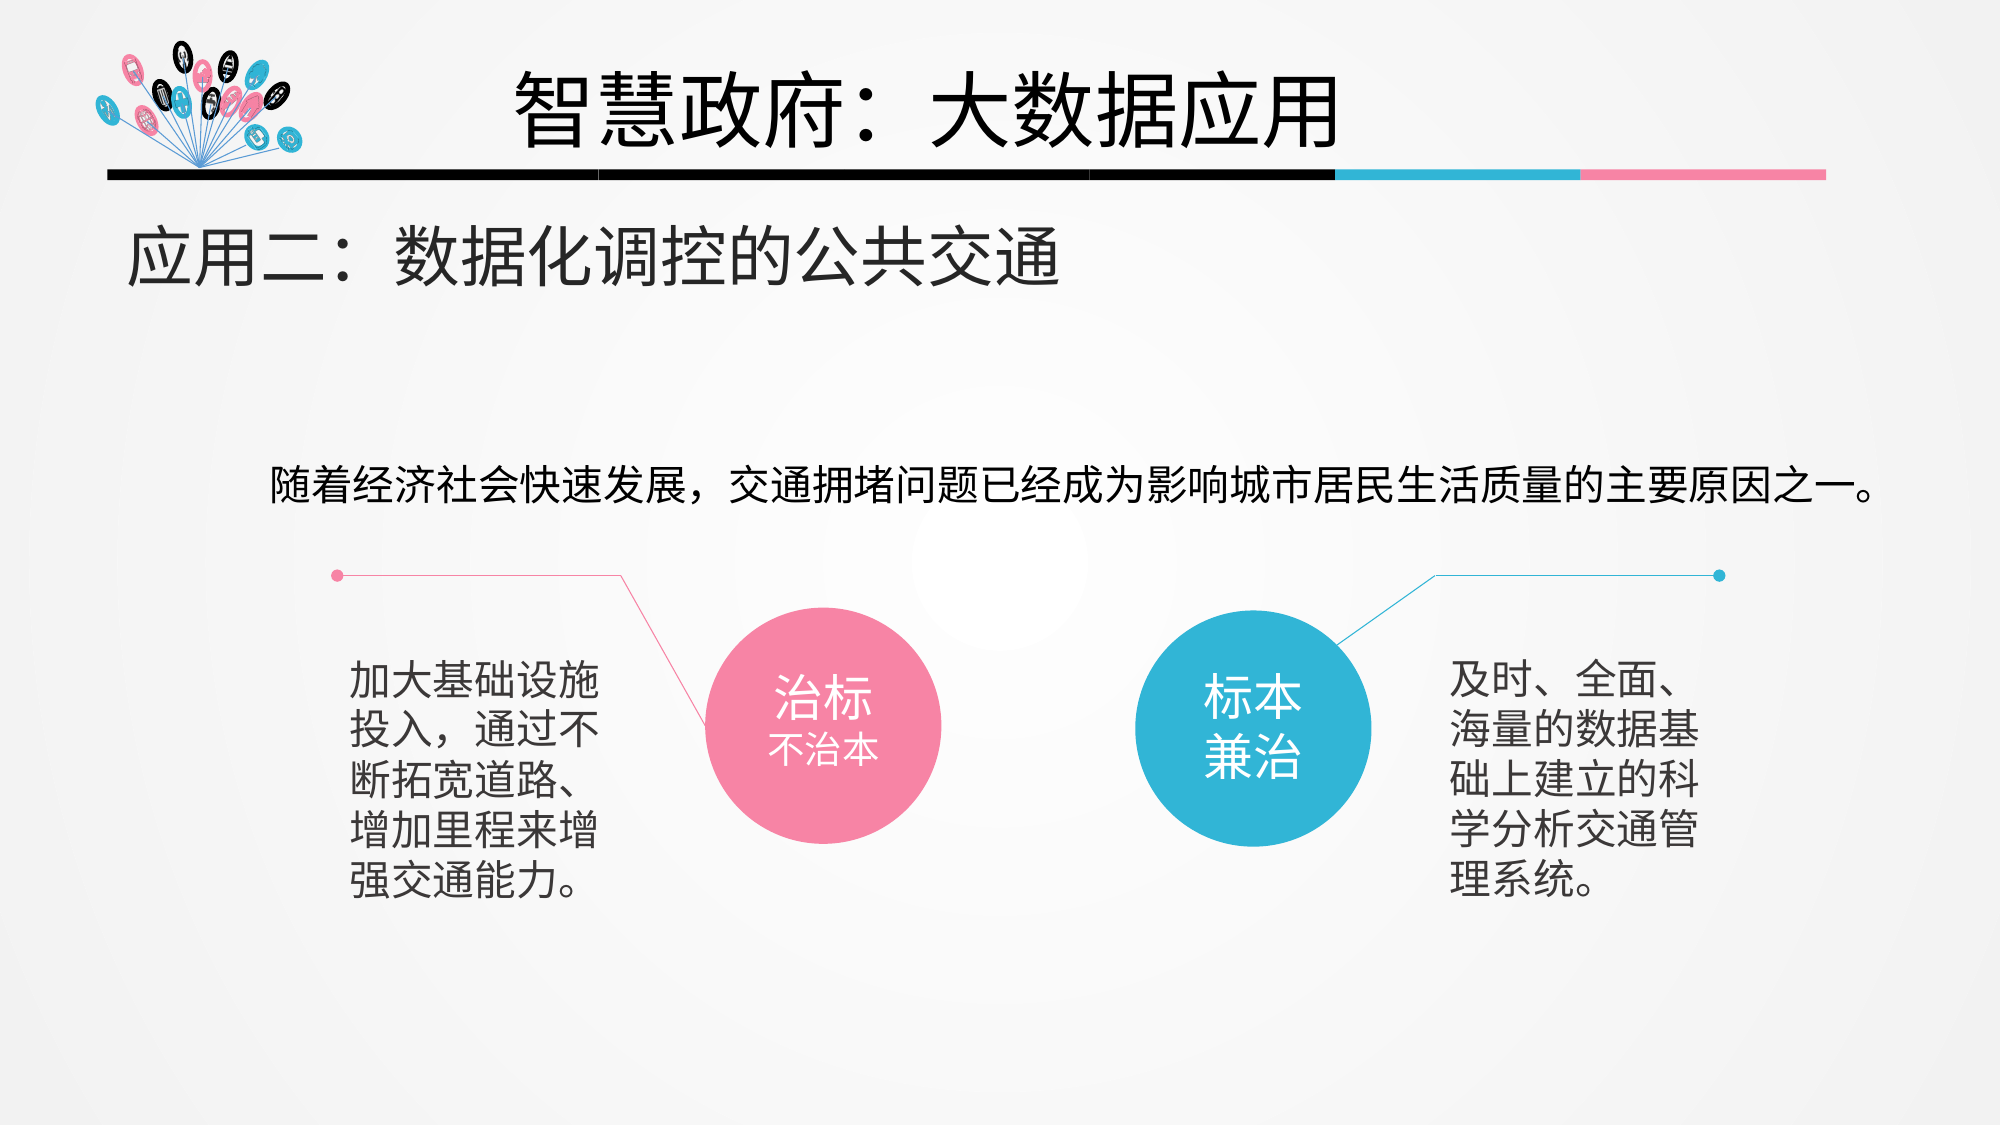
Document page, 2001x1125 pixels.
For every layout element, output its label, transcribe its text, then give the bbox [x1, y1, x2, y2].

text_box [99, 42, 300, 168]
text_box 智慧政府：大数据应用 [497, 50, 1361, 166]
text_box [705, 607, 942, 844]
text_box 标本 兼治 [1188, 658, 1319, 793]
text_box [1336, 575, 1435, 646]
text_box 随着经济社会快速发展，交通拥堵问题已经成为影响城市居民生活质量的主要原因之一。 [254, 436, 1909, 517]
text_box [352, 168, 597, 181]
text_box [620, 575, 740, 643]
text_box 及时、全面、海量的数据基础上建立的科学分析交通管理系统。 [1435, 645, 1726, 910]
text_box [843, 168, 1089, 181]
text_box [1089, 168, 1334, 181]
text_box 加大基础设施投入，通过不断拓宽道路、增加里程来增强交通能力。 [334, 646, 617, 911]
text_box 治标 不治本 [752, 658, 895, 779]
text_box 应用二：数据化调控的公共交通 [111, 207, 1076, 303]
text_box [597, 168, 843, 181]
text_box [1334, 168, 1580, 181]
text_box [1580, 168, 1827, 181]
text_box [106, 168, 352, 181]
text_box [1135, 610, 1372, 847]
